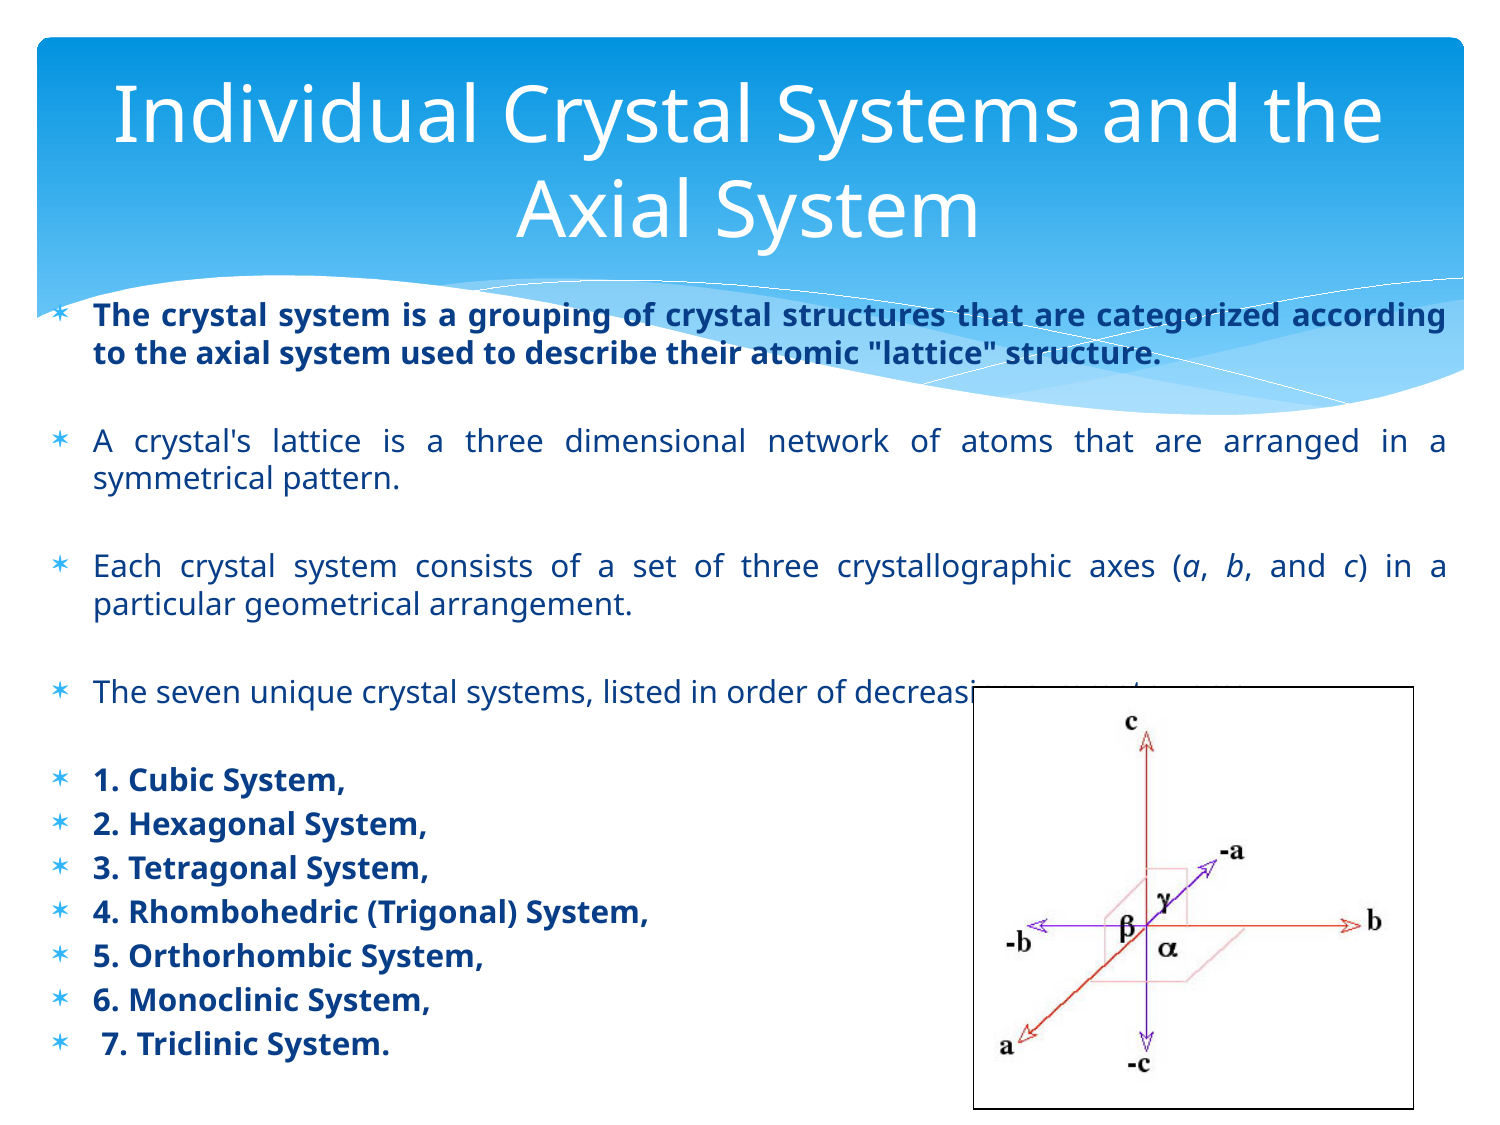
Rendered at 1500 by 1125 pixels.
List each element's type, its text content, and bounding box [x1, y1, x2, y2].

title Individual Crystal Systems and the Axial System [75, 55, 1425, 261]
picture [974, 687, 1414, 1109]
list The crystal system is a grouping of crystal structures that are categorized according to the axial system used to describe their atomic "lattice" structure. A crystal's lattice is a three dimensional network of atoms that are arranged in a symmetrical pattern. Each crystal system consists of a set of three crystallographic axes (a, b, and c) in a particular geometrical arrangement. The seven unique crystal systems, listed in order of decreasing symmetry, are: 1. Cubic System, 2. Hexagonal System, 3. Tetragonal System, 4. Rhombohedric (Trigonal) System, 5. Orthorhombic System, 6. Monoclinic System, 7. Triclinic System. [37, 287, 1463, 1075]
